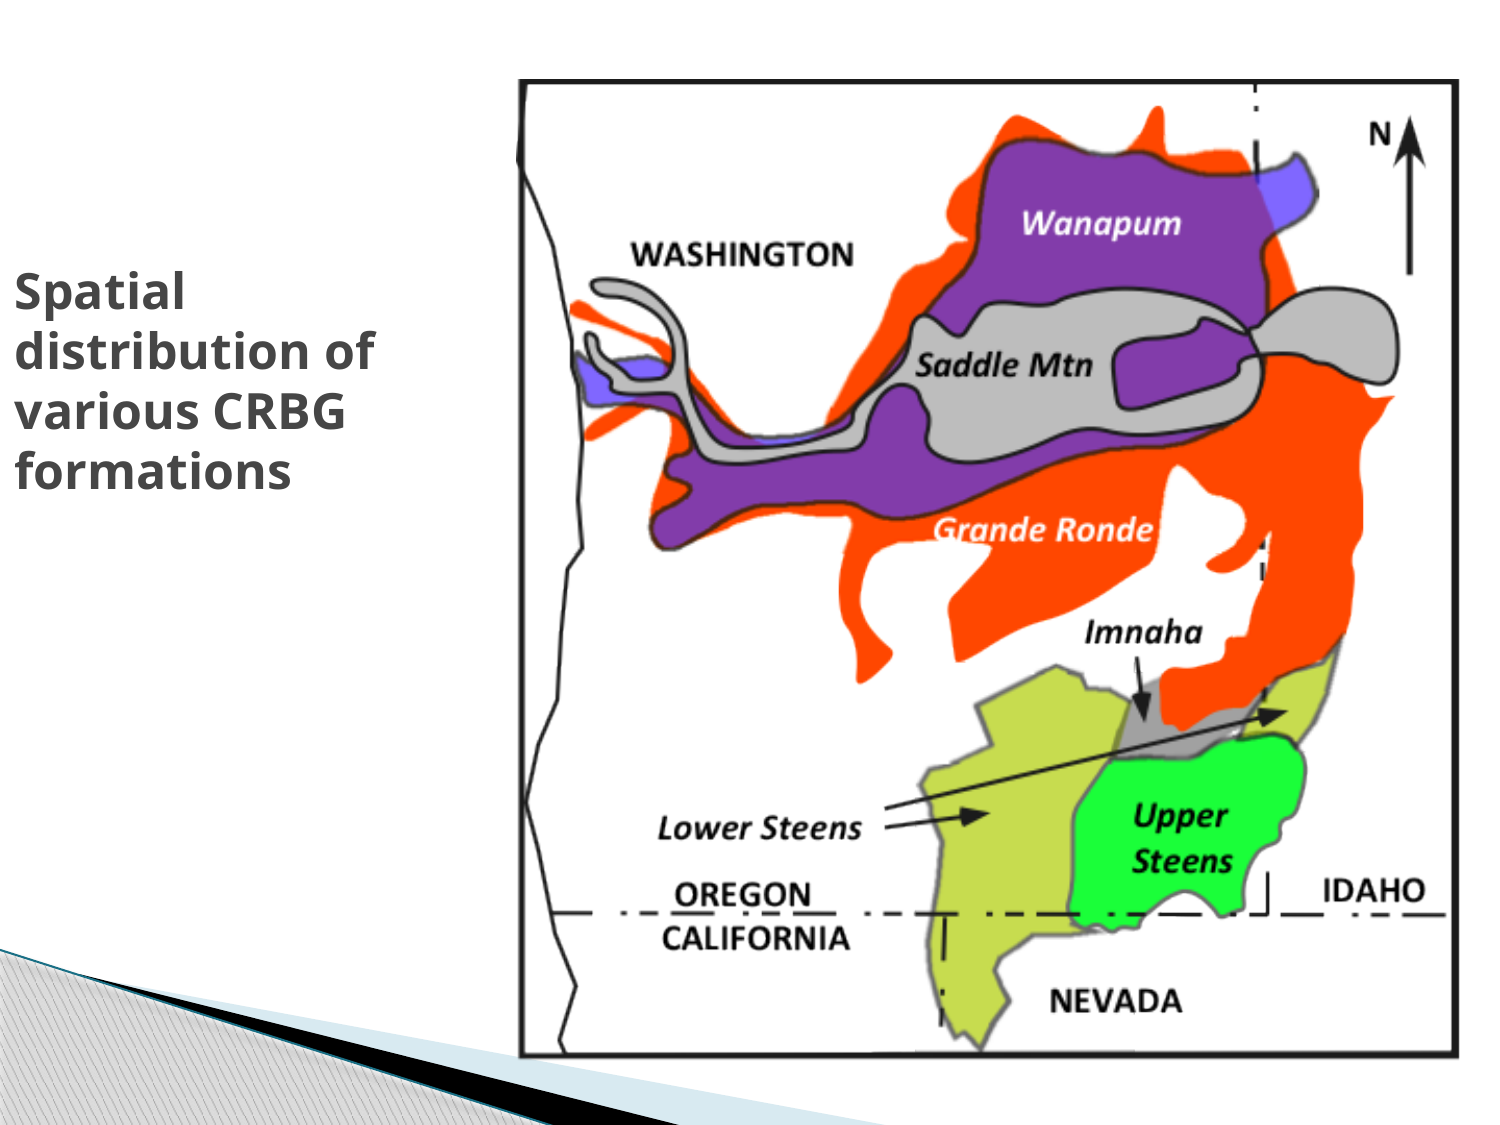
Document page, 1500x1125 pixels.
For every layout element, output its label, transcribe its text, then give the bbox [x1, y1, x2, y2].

picture [515, 79, 1463, 1063]
title Spatial distribution of various CRBG formations [0, 285, 491, 474]
